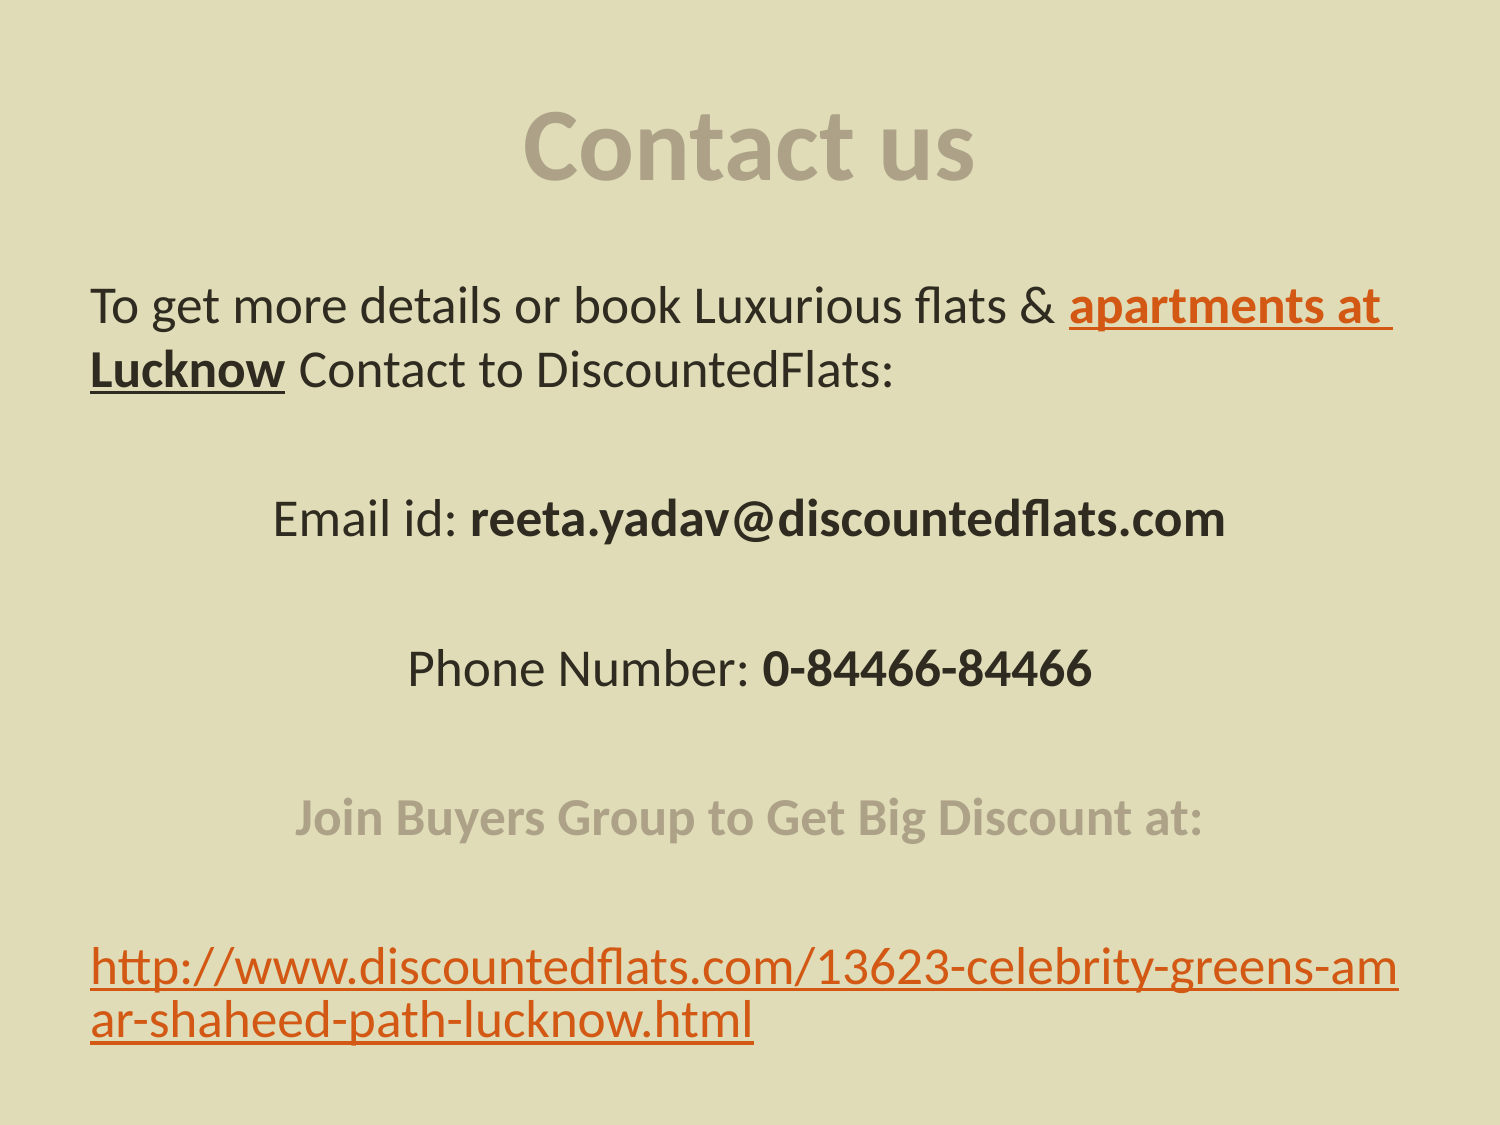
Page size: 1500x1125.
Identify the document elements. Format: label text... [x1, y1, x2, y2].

list To get more details or book Luxurious flats & apartments at Lucknow Contact to DiscountedFlats: Email id: reeta.yadav@discountedflats.com Phone Number: 0-84466-84466 Join Buyers Group to Get Big Discount at: http://www.discountedflats.com/13623-celebrity-greens-amar-shaheed-path-lucknow.html [75, 262, 1425, 1005]
title Contact us [75, 45, 1425, 233]
